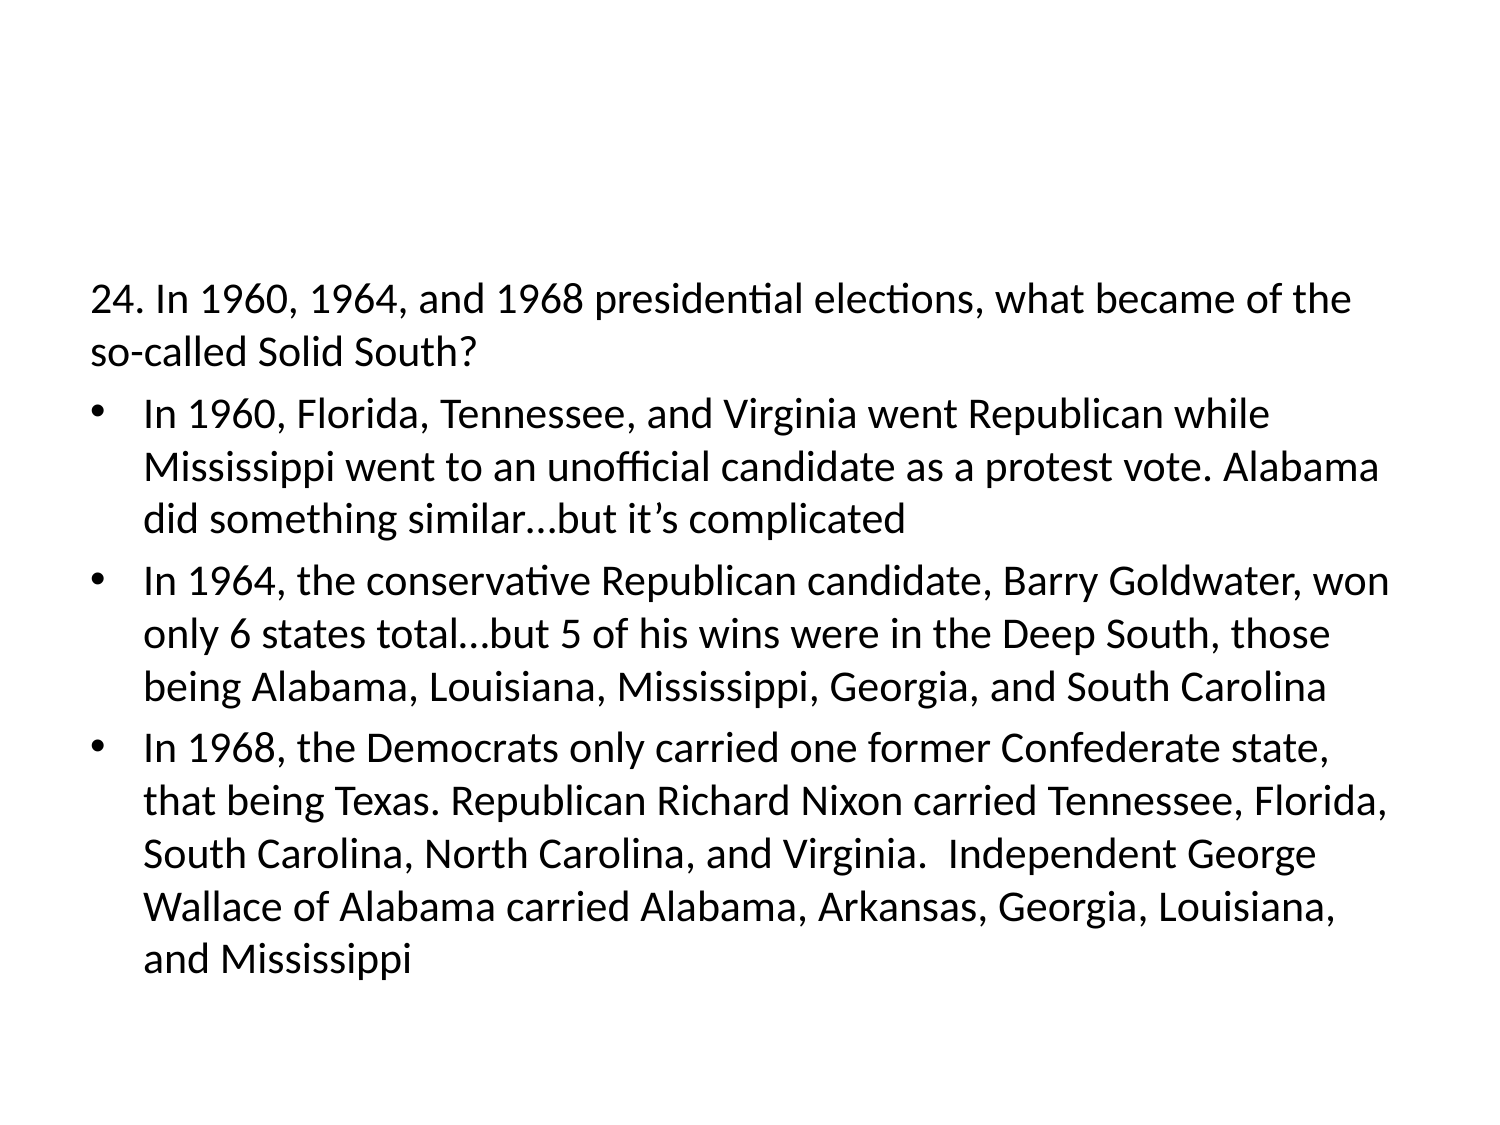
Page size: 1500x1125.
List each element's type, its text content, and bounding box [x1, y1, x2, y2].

list 24. In 1960, 1964, and 1968 presidential elections, what became of the so-called Solid South? In 1960, Florida, Tennessee, and Virginia went Republican while Mississippi went to an unofficial candidate as a protest vote. Alabama did something similar…but it’s complicated In 1964, the conservative Republican candidate, Barry Goldwater, won only 6 states total…but 5 of his wins were in the Deep South, those being Alabama, Louisiana, Mississippi, Georgia, and South Carolina In 1968, the Democrats only carried one former Confederate state, that being Texas. Republican Richard Nixon carried Tennessee, Florida, South Carolina, North Carolina, and Virginia. Independent George Wallace of Alabama carried Alabama, Arkansas, Georgia, Louisiana, and Mississippi [75, 262, 1425, 1005]
